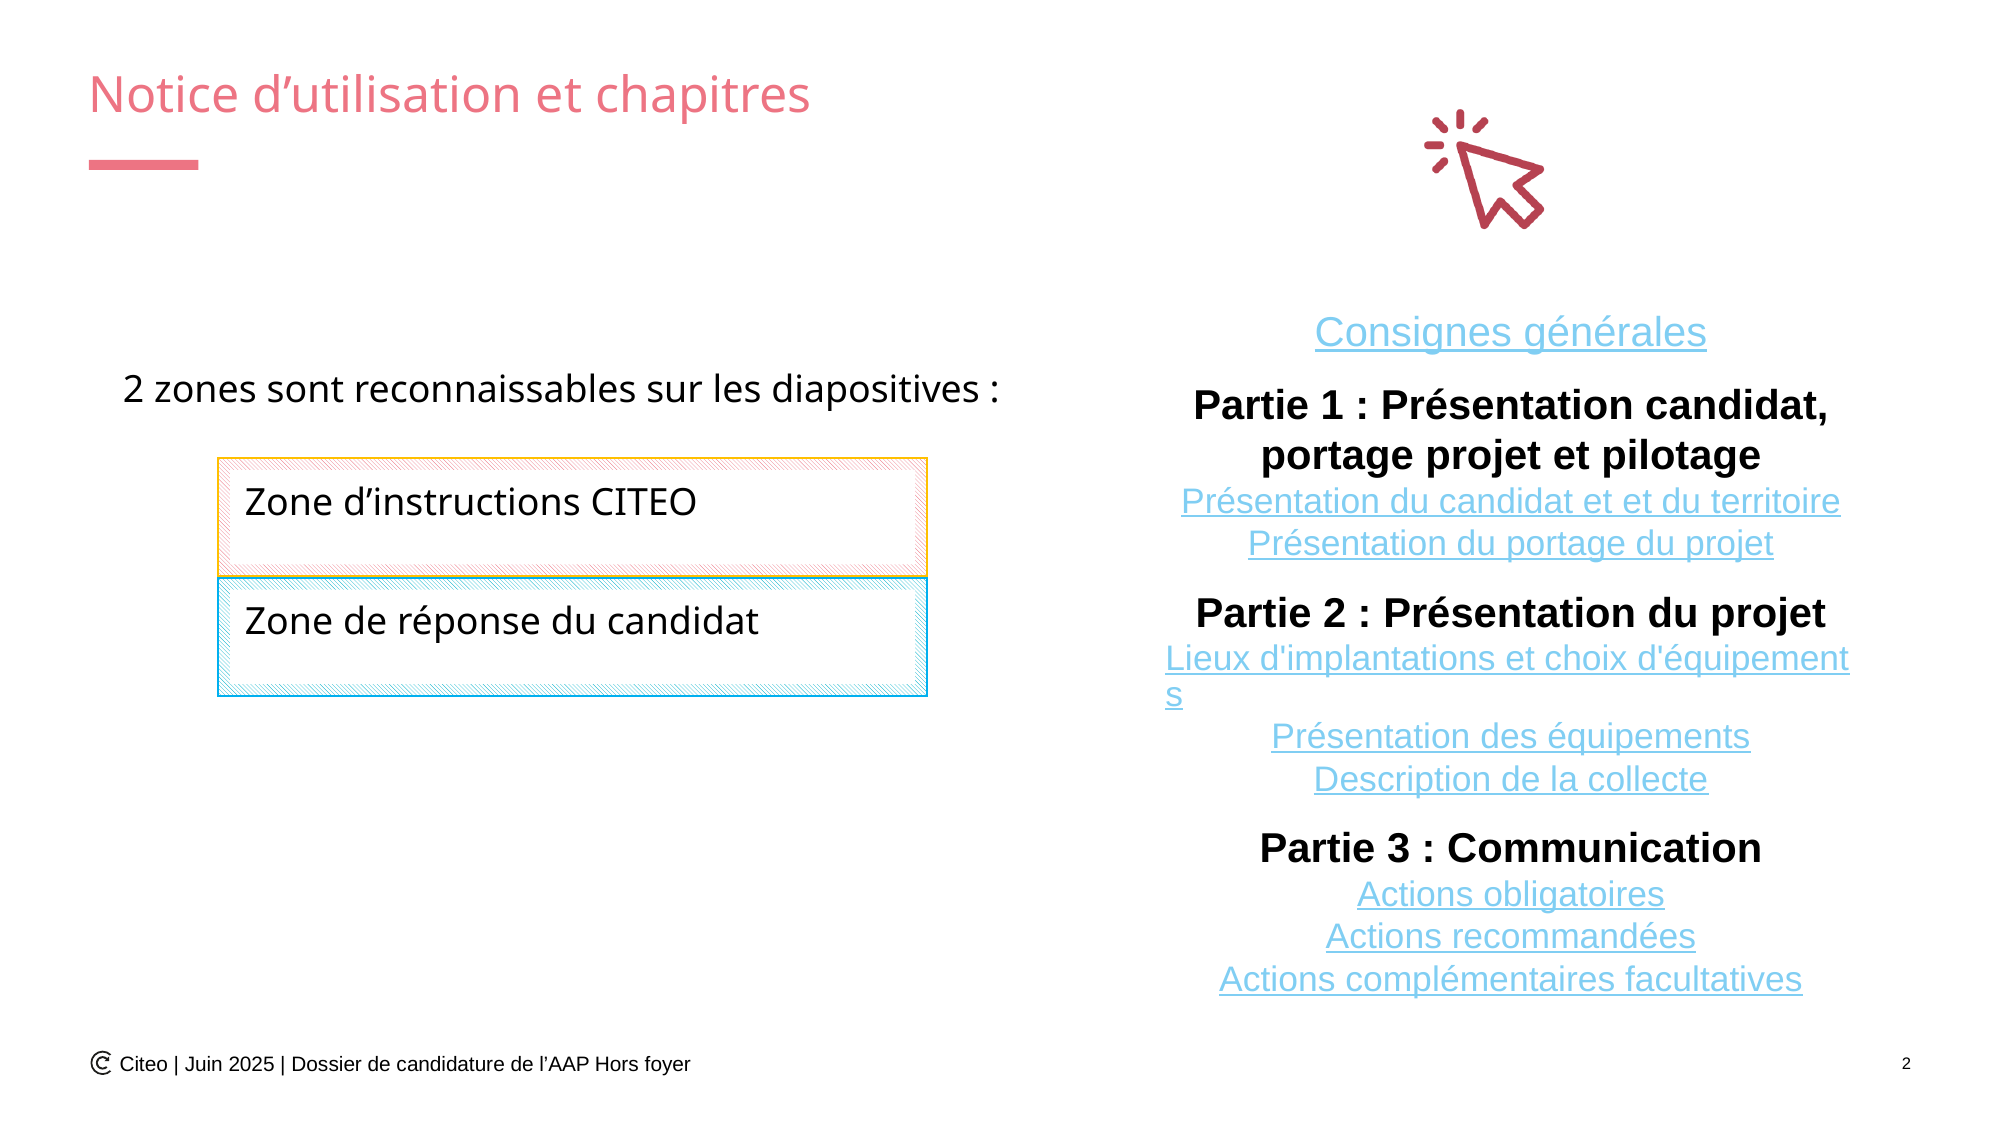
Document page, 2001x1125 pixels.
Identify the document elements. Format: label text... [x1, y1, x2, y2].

footer Citeo | Juin 2025 | Dossier de candidature de l’AAP Hors foyer [119, 1032, 1799, 1093]
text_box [142, 357, 1001, 697]
text_box Consignes générales Partie 1 : Présentation candidat, portage projet et pilotage Présentation du candidat et et du territoire Présentation du portage du projet Partie 2 : Présentation du projet Lieux d'implantations et choix d'équipements Présentation des équipements Description de la collecte Partie 3 : Communication Actions obligatoires Actions recommandées Actions complémentaires facultatives [1150, 284, 1872, 1084]
title Notice d’utilisation et chapitres [73, 31, 1910, 165]
picture [1421, 106, 1549, 234]
slide_number 2 [1808, 1032, 1927, 1094]
